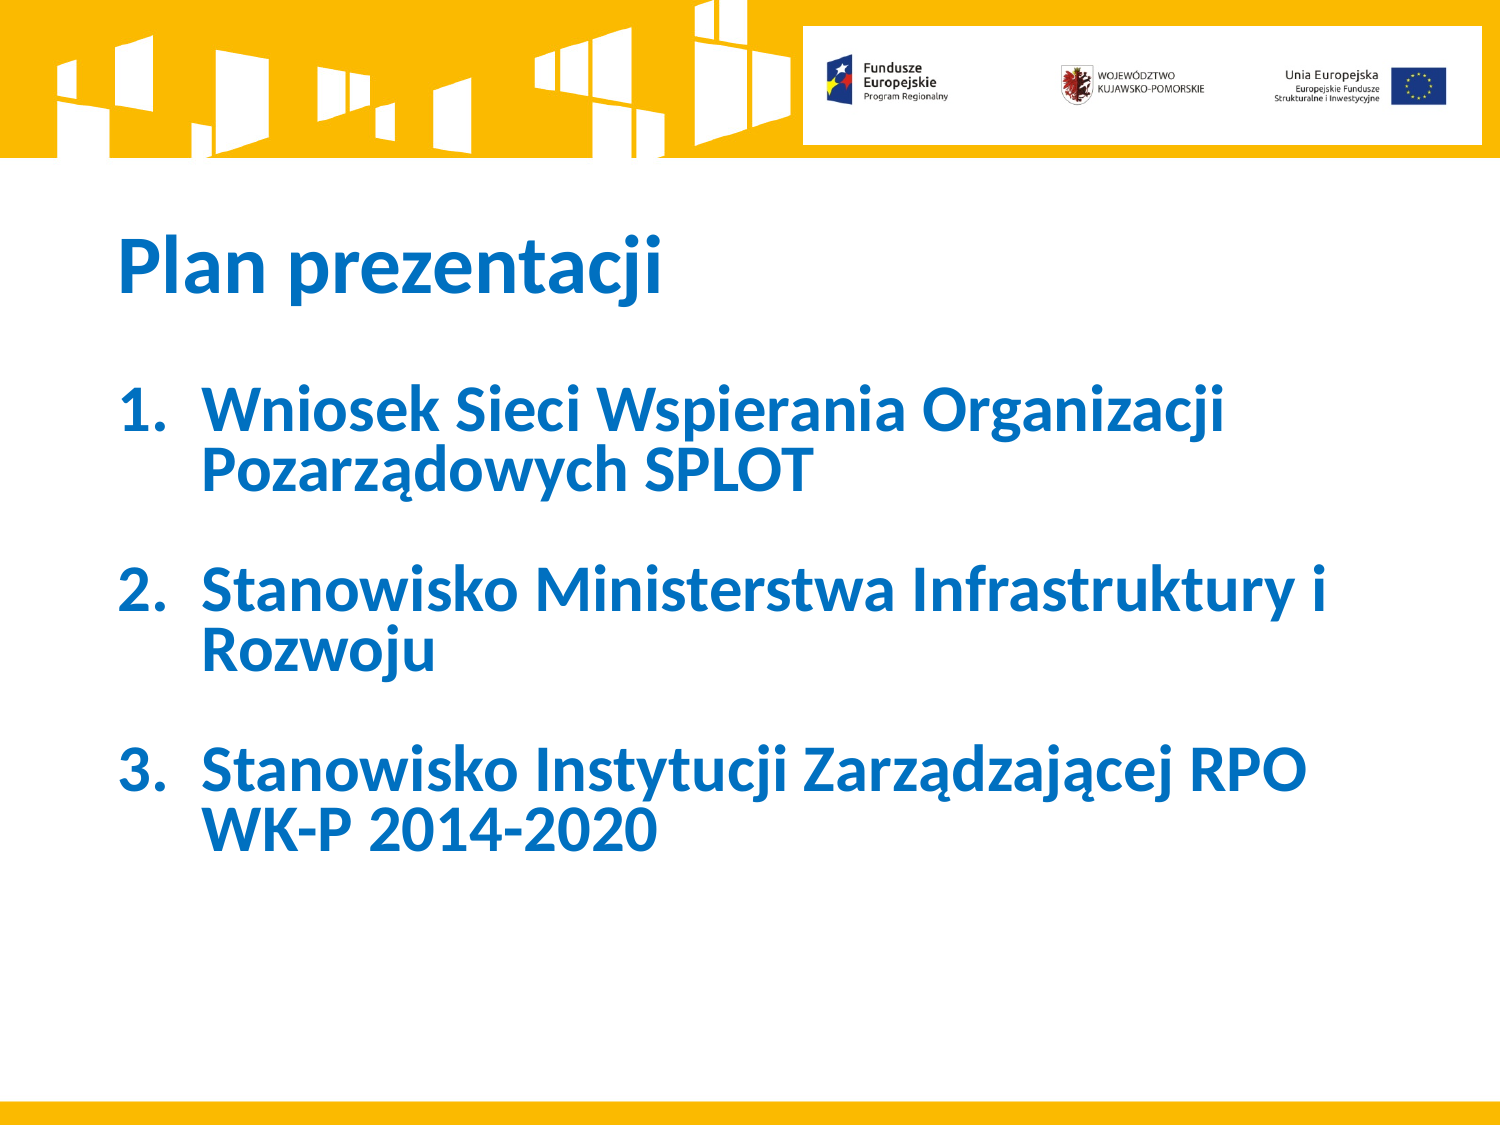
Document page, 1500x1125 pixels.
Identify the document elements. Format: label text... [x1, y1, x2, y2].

picture [0, 0, 1500, 1125]
list Plan prezentacji Wniosek Sieci Wspierania Organizacji Pozarządowych SPLOT Stanowisko Ministerstwa Infrastruktury i Rozwoju Stanowisko Instytucji Zarządzającej RPO WK-P 2014-2020 [102, 225, 1407, 1056]
